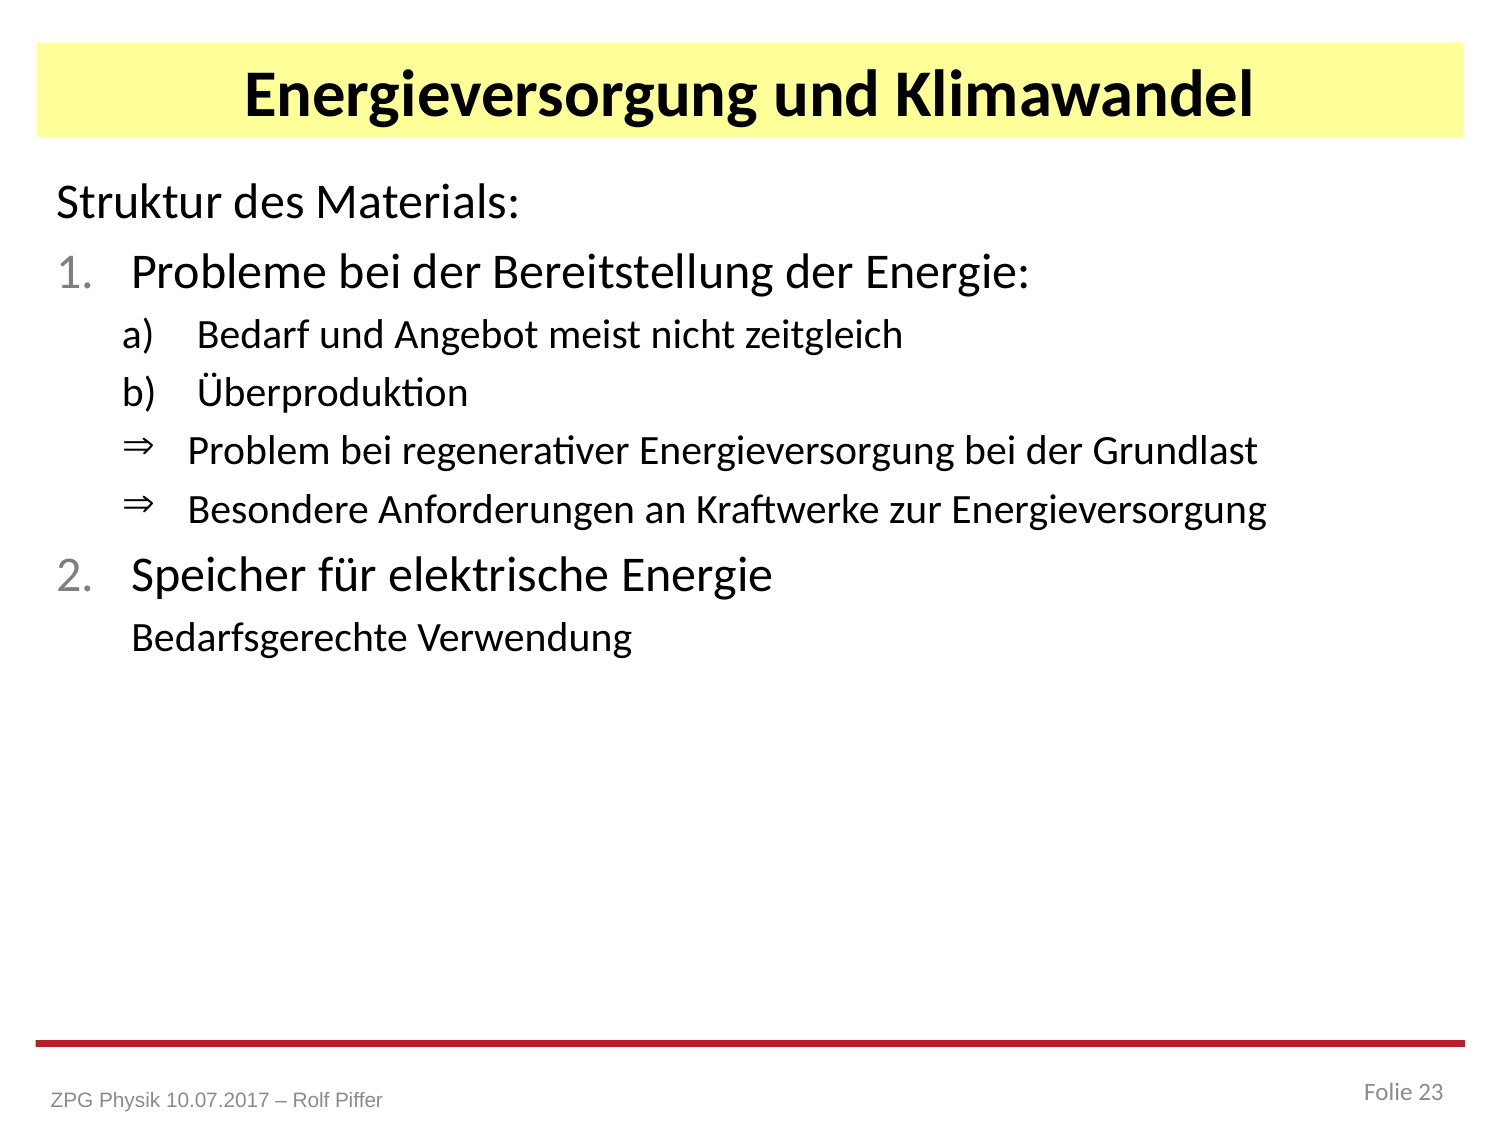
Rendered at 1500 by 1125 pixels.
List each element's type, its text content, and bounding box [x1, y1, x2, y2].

footer ZPG Physik 10.07.2017 – Rolf Piffer [35, 1069, 768, 1125]
title Energieversorgung und Klimawandel [41, 42, 1459, 149]
list Struktur des Materials: Probleme bei der Bereitstellung der Energie: Bedarf und Angebot meist nicht zeitgleich Überproduktion Problem bei regenerativer Energieversorgung bei der Grundlast Besondere Anforderungen an Kraftwerke zur Energieversorgung Speicher für elektrische Energie Bedarfsgerechte Verwendung [41, 160, 1459, 988]
slide_number Folie 23 [1108, 1060, 1459, 1121]
